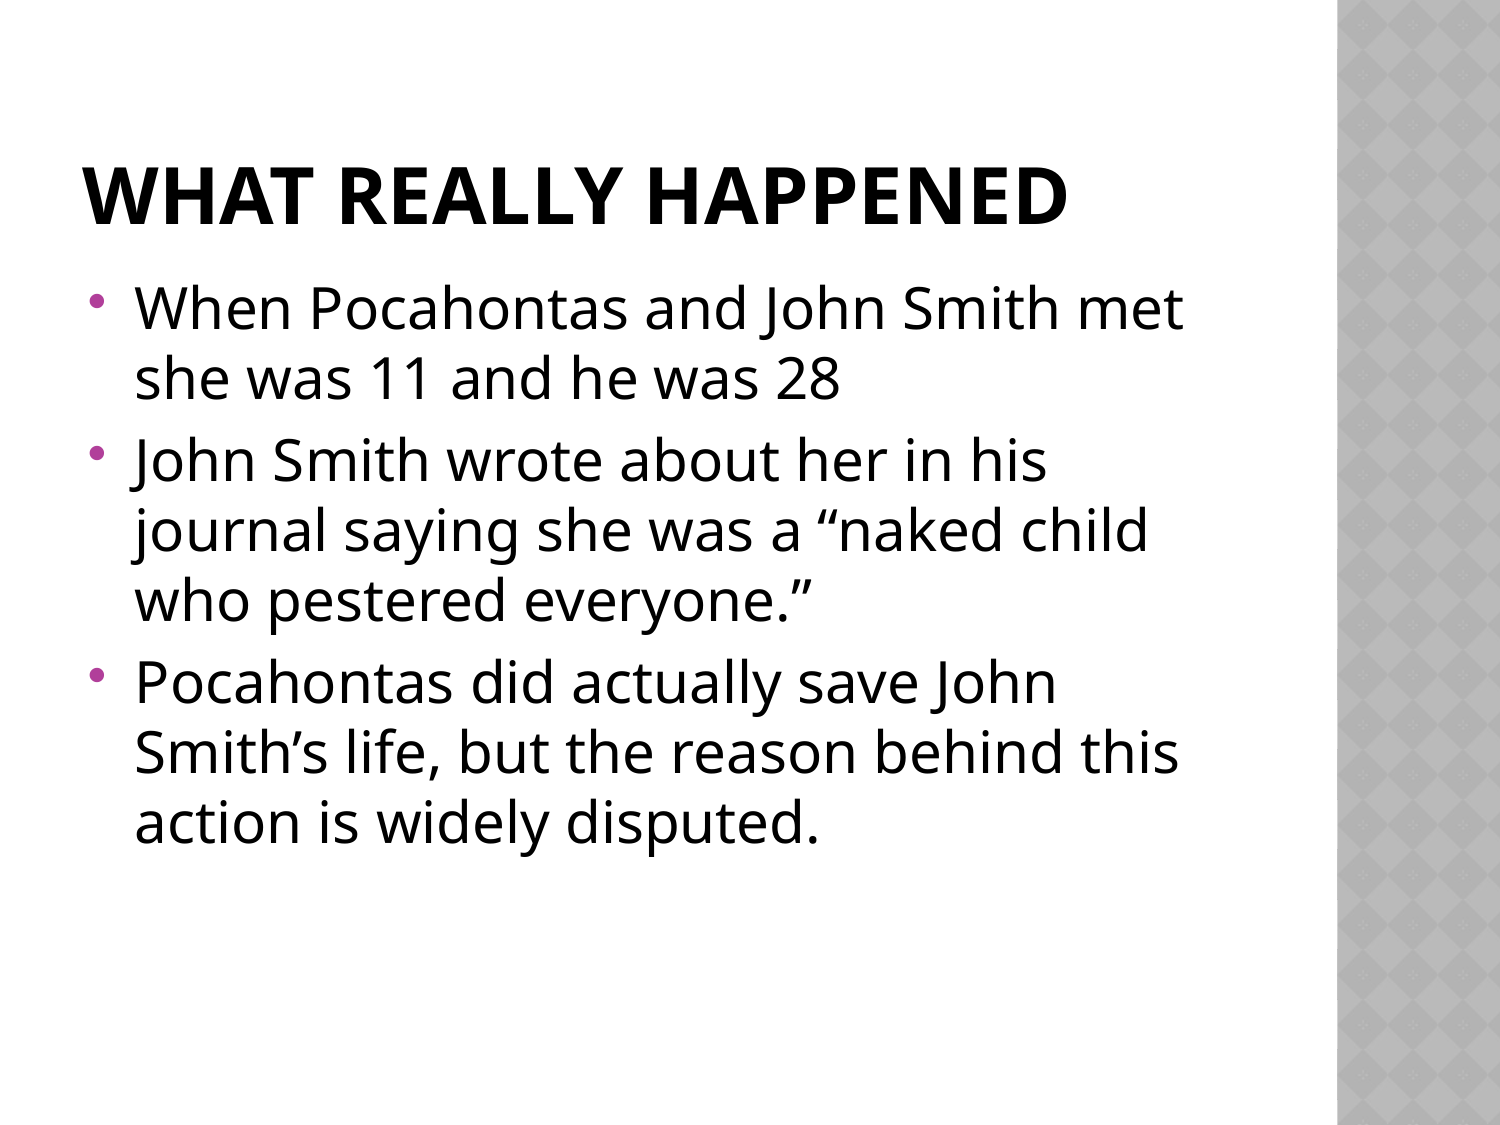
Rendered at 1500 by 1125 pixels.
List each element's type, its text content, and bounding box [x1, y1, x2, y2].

list When Pocahontas and John Smith met she was 11 and he was 28 John Smith wrote about her in his journal saying she was a “naked child who pestered everyone.” Pocahontas did actually save John Smith’s life, but the reason behind this action is widely disputed. [75, 264, 1263, 1059]
title What really happened [75, 52, 1263, 240]
